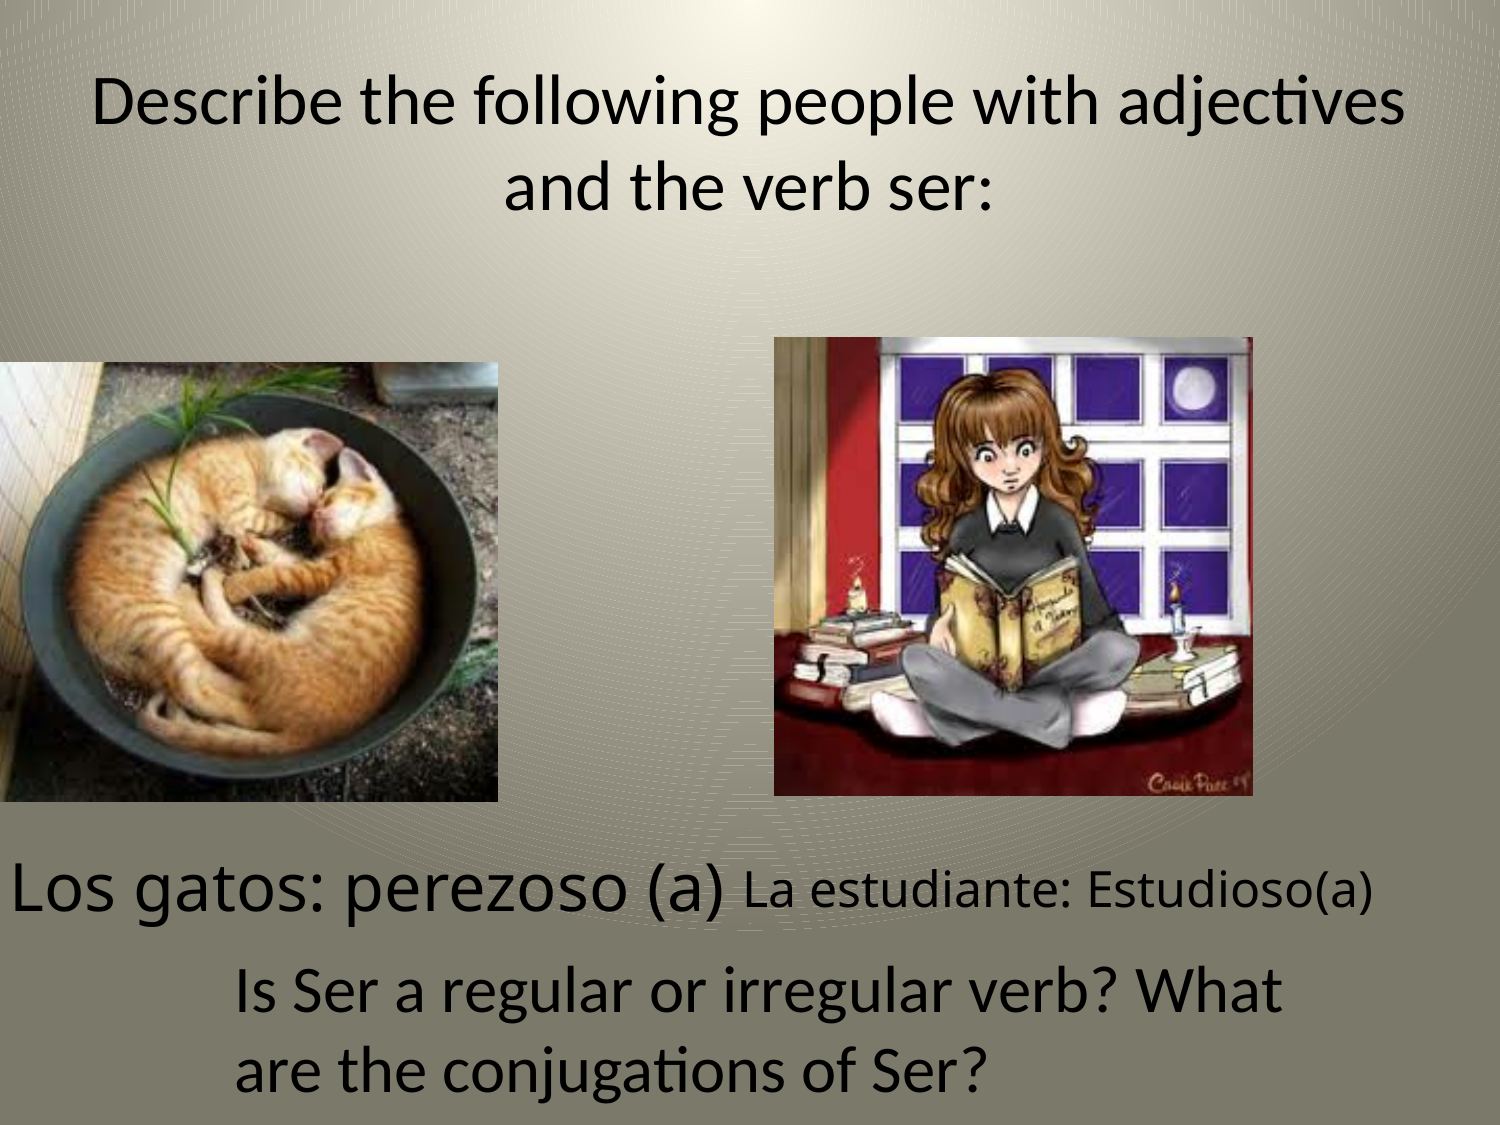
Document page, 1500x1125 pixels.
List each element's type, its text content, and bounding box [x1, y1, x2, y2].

title Describe the following people with adjectives and the verb ser: [75, 45, 1425, 233]
text_box Los gatos: perezoso (a) [0, 837, 740, 933]
picture [774, 337, 1253, 797]
text_box La estudiante: Estudioso(a) [727, 849, 1389, 925]
picture [0, 362, 499, 803]
text_box Is Ser a regular or irregular verb? What are the conjugations of Ser? [219, 938, 1387, 1114]
